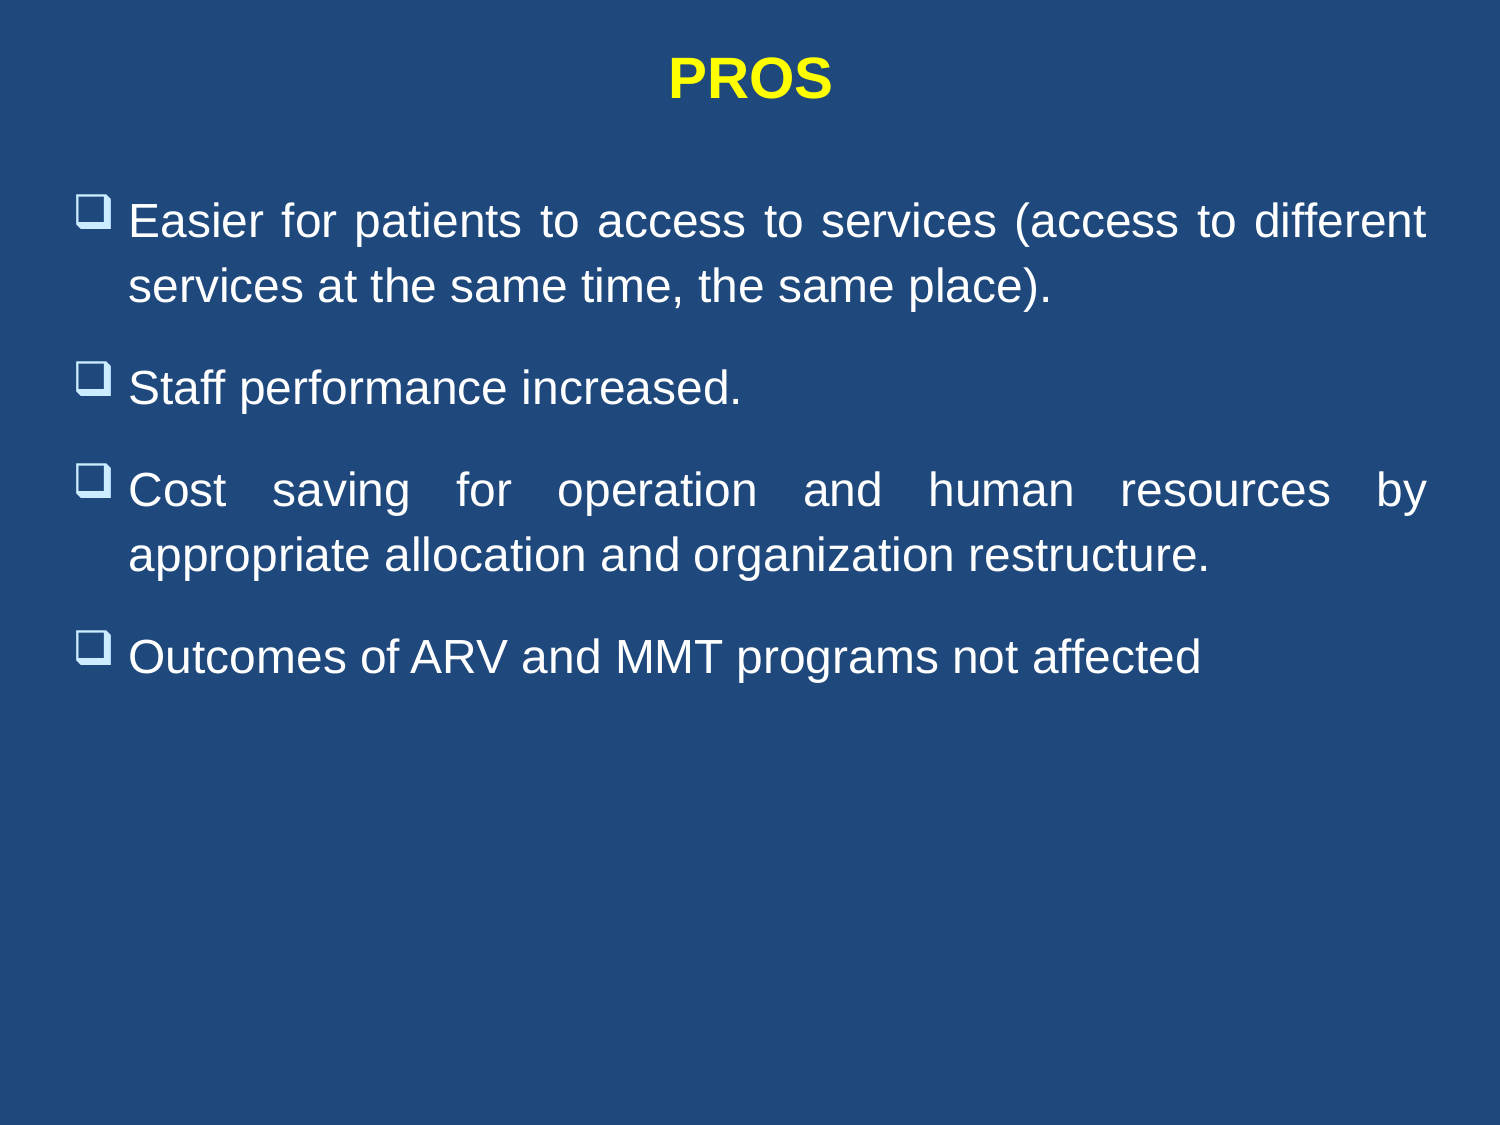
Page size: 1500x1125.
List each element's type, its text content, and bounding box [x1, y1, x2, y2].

text_box PROS [27, 24, 1475, 125]
list Easier for patients to access to services (access to different services at the same time, the same place). Staff performance increased. Cost saving for operation and human resources by appropriate allocation and organization restructure. Outcomes of ARV and MMT programs not affected [57, 174, 1445, 1026]
